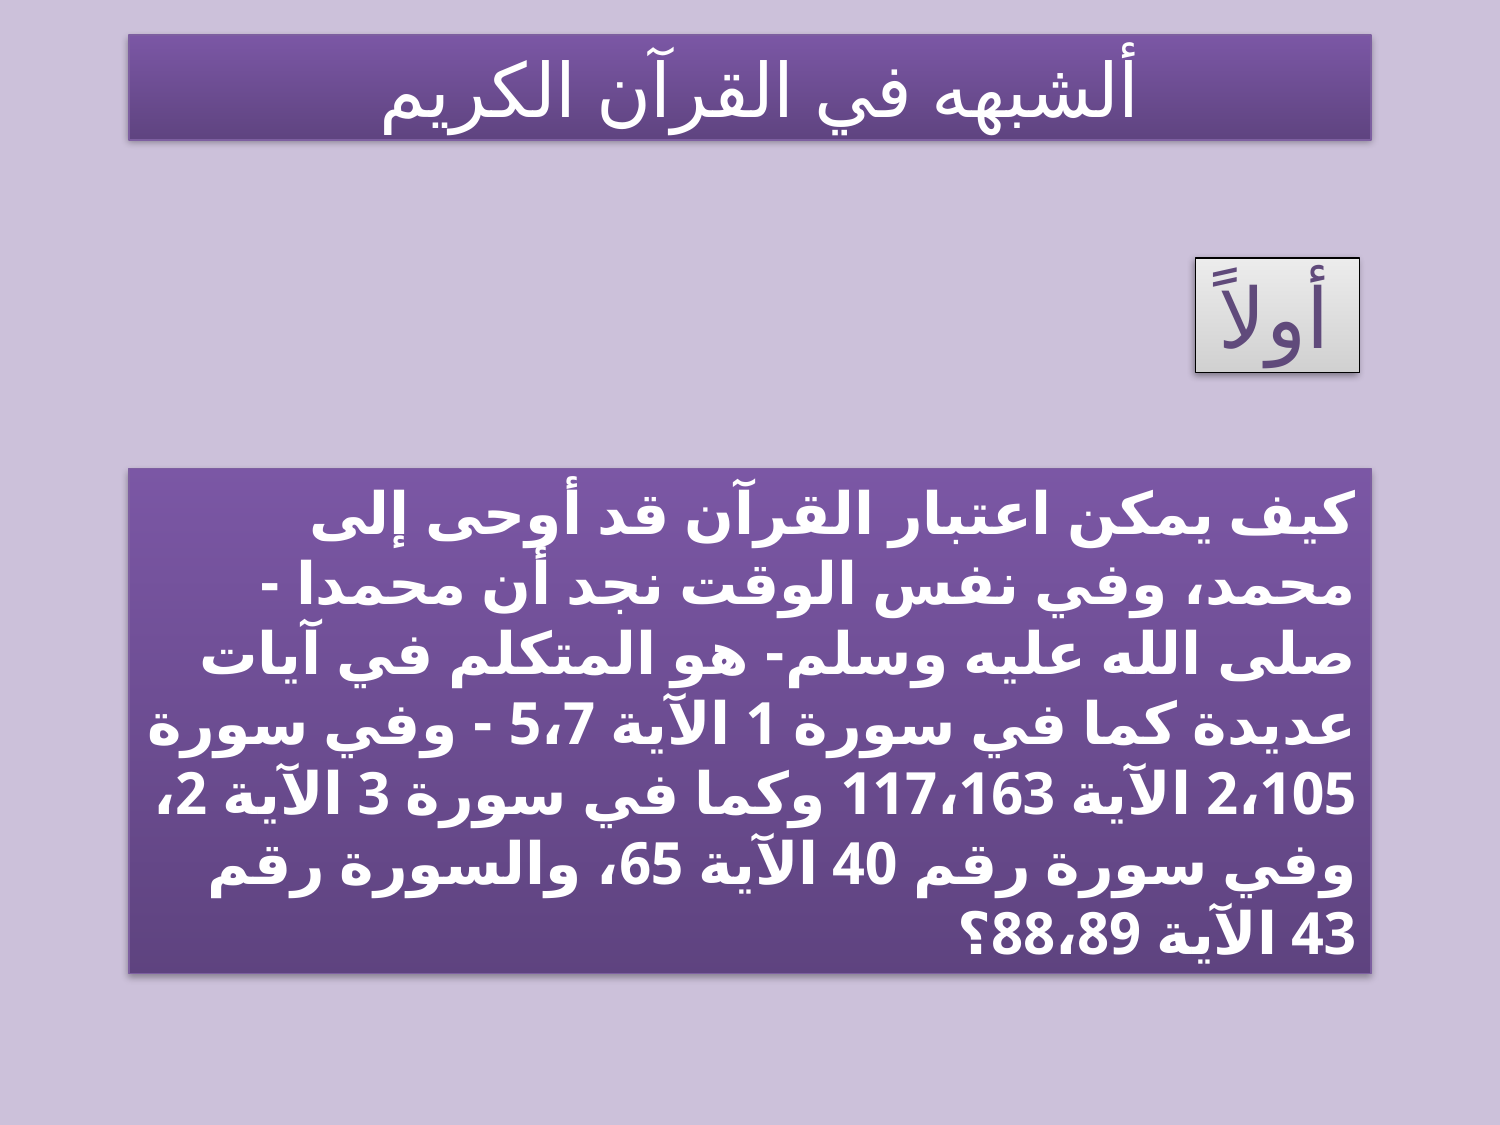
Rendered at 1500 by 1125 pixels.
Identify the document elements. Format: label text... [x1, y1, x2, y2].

text_box ألشبهه في القرآن الكريم [128, 34, 1372, 141]
text_box أولاً [1195, 257, 1360, 373]
text_box كيف يمكن اعتبار القرآن قد أوحى إلى محمد، وفي نفس الوقت نجد أن محمدا -صلى الله عليه وسلم- هو المتكلم في آيات عديدة كما في سورة 1 الآية 5،7 - وفي سورة 2،105 الآية 117،163 وكما في سورة 3 الآية 2، وفي سورة رقم 40 الآية 65، والسورة رقم 43 الآية 88،89؟ [128, 468, 1372, 974]
